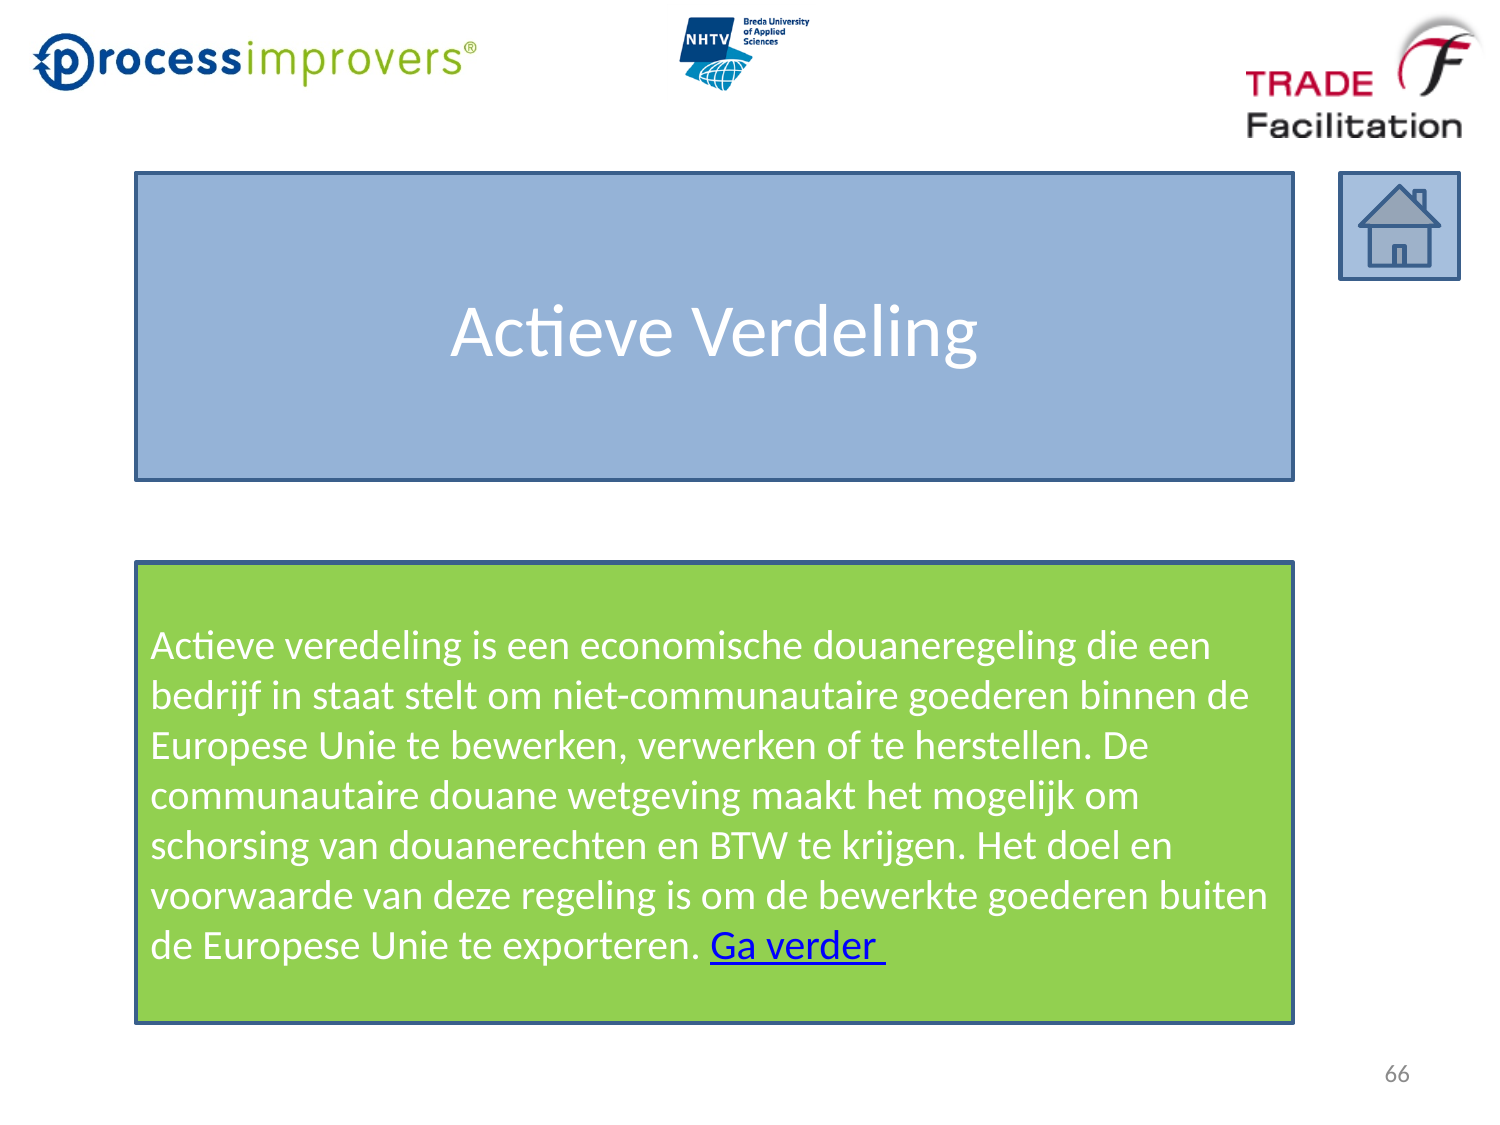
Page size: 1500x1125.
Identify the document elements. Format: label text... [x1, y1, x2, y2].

text_box Actieve Verdeling [134, 171, 1295, 482]
text_box Actieve veredeling is een economische douaneregeling die een bedrijf in staat stelt om niet-communautaire goederen binnen de Europese Unie te bewerken, verwerken of te herstellen. De communautaire douane wetgeving maakt het mogelijk om schorsing van douanerechten en BTW te krijgen. Het doel en voorwaarde van deze regeling is om de bewerkte goederen buiten de Europese Unie te exporteren. Ga verder [134, 560, 1295, 1025]
picture [1246, 10, 1487, 138]
picture [29, 30, 479, 93]
picture [667, 4, 816, 103]
slide_number 66 [1074, 1042, 1425, 1103]
text_box [1338, 171, 1461, 281]
